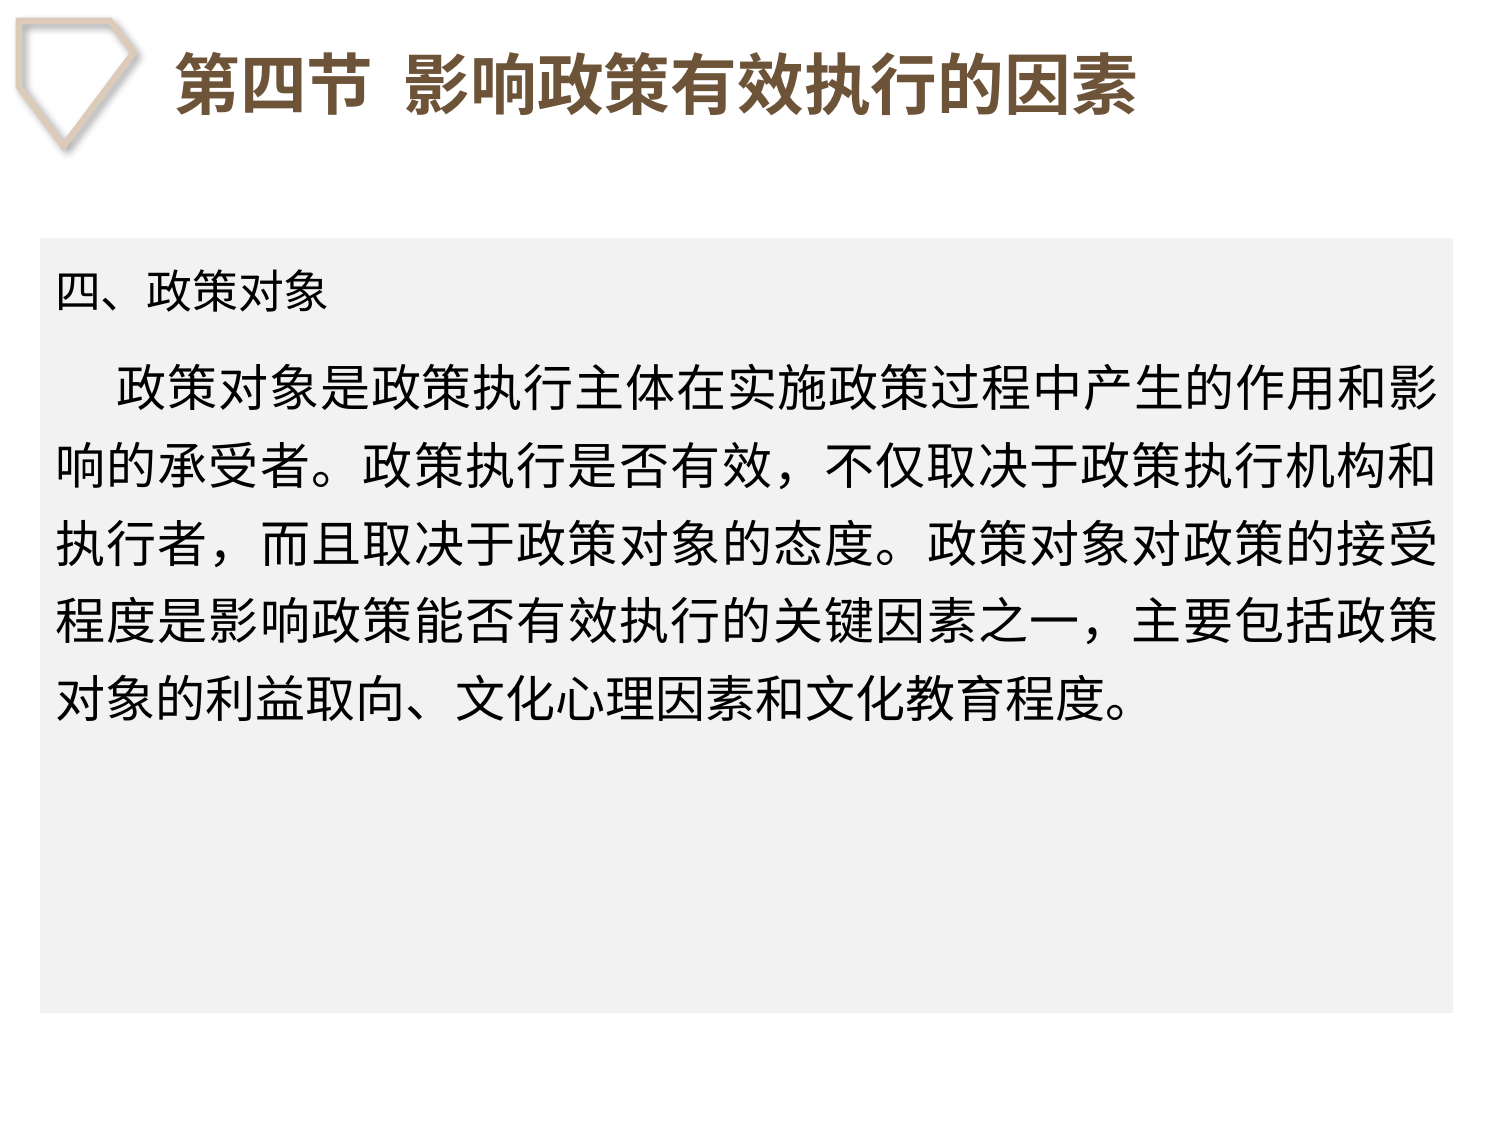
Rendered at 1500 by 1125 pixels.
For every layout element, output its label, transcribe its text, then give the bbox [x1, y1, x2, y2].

list 四、政策对象 政策对象是政策执行主体在实施政策过程中产生的作用和影响的承受者。政策执行是否有效，不仅取决于政策执行机构和执行者，而且取决于政策对象的态度。政策对象对政策的接受程度是影响政策能否有效执行的关键因素之一，主要包括政策对象的利益取向、文化心理因素和文化教育程度。 [40, 238, 1454, 1014]
title 第四节 影响政策有效执行的因素 [158, 18, 1456, 159]
